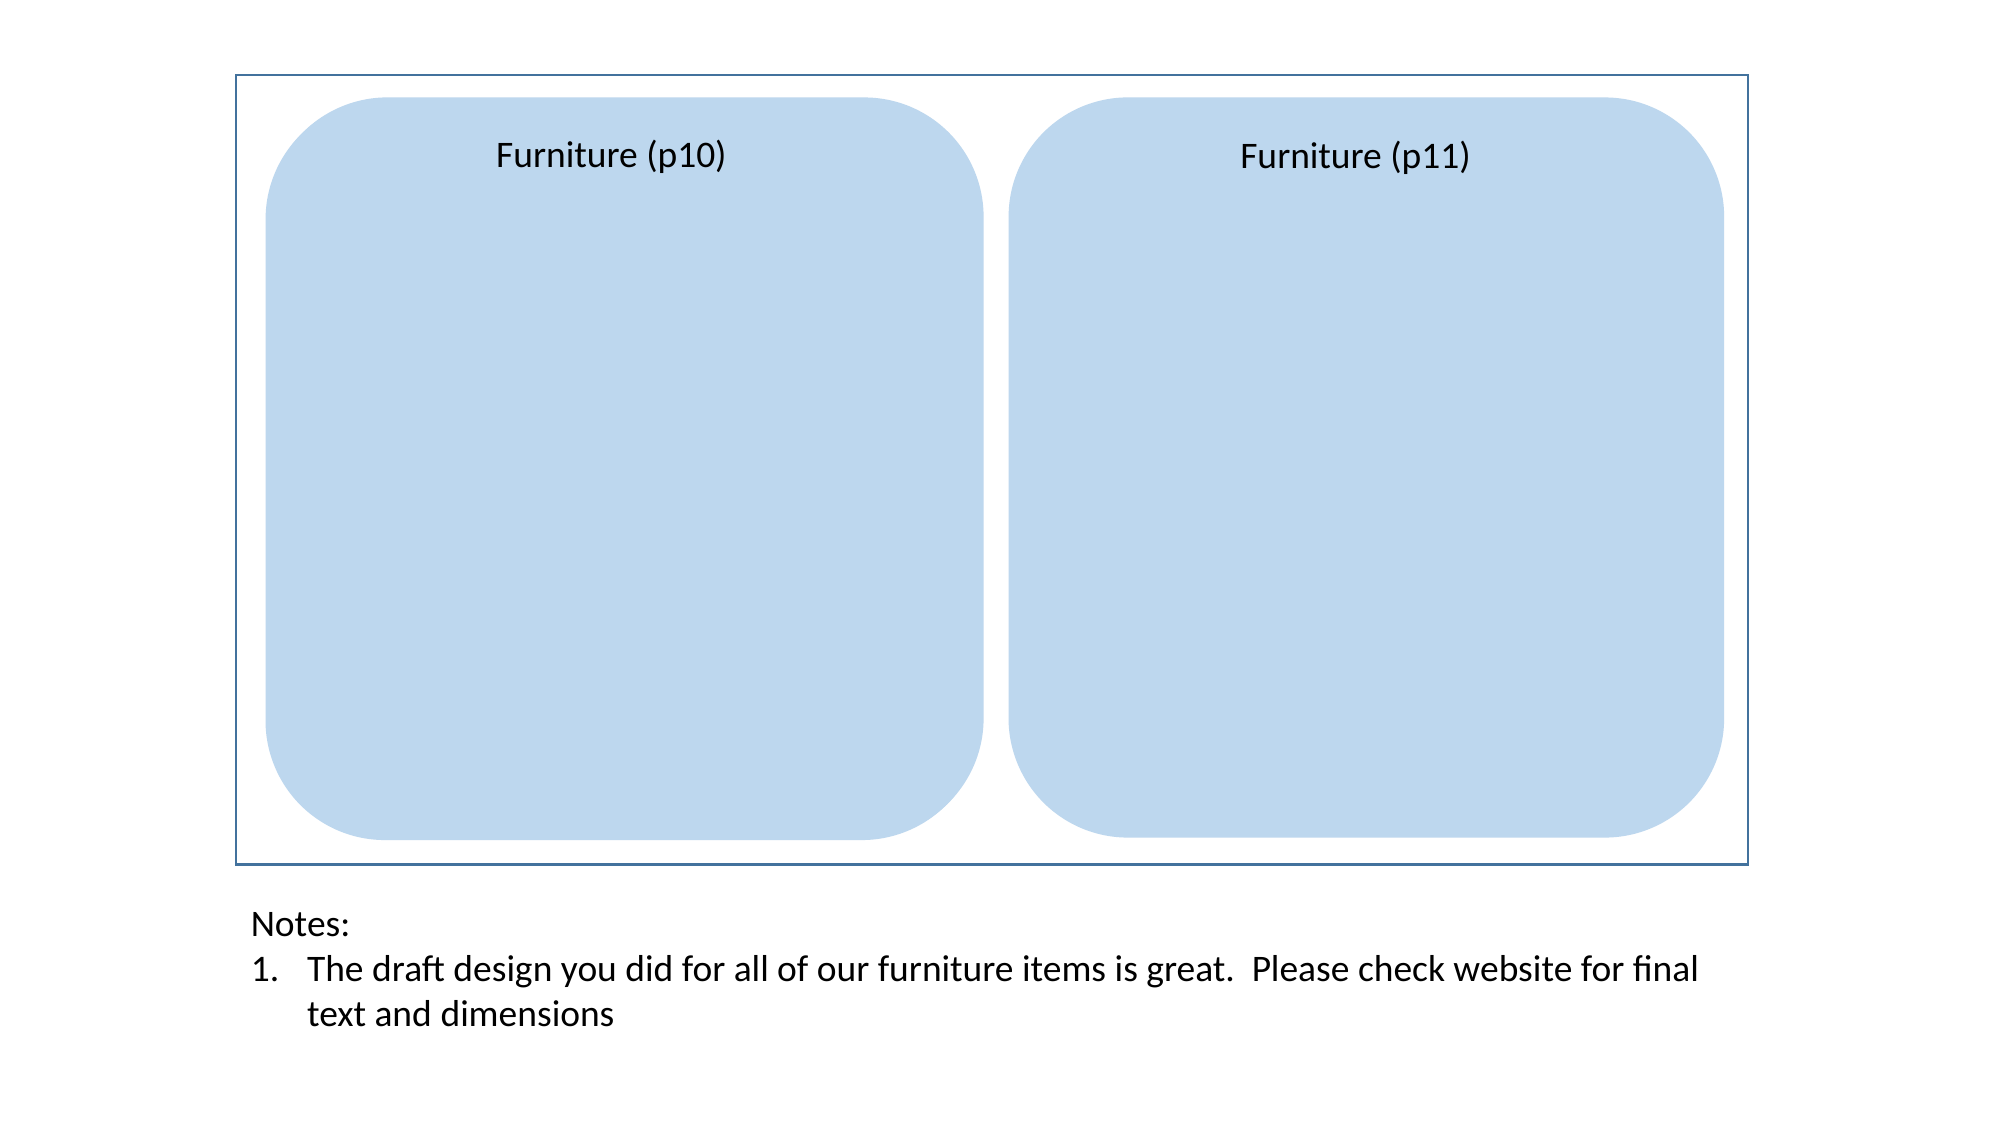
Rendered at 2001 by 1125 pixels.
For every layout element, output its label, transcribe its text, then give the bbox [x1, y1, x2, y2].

text_box Furniture (p10) [426, 122, 797, 183]
text_box [1007, 96, 1726, 839]
text_box [264, 152, 930, 842]
text_box Furniture (p11) [1072, 123, 1648, 184]
text_box Notes: The draft design you did for all of our furniture items is great. Please check website for final text and dimensions [235, 891, 1749, 998]
text_box [266, 96, 985, 839]
text_box [235, 74, 1749, 866]
